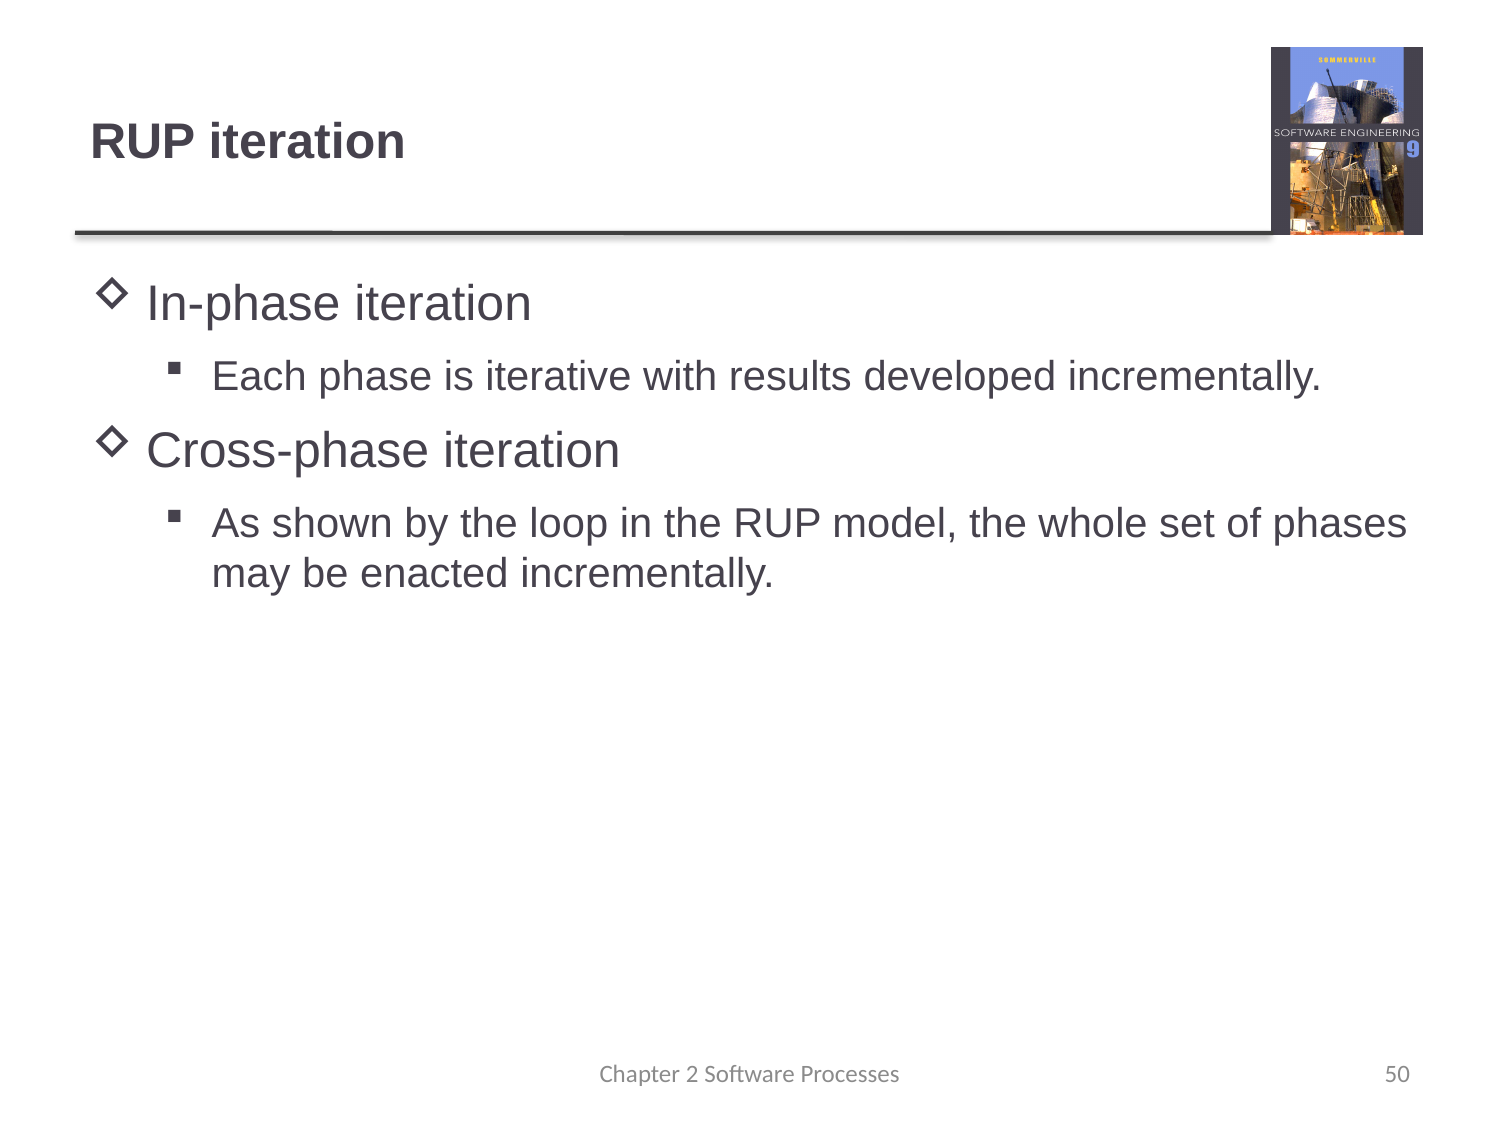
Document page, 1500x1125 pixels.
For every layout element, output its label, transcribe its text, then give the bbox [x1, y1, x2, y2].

picture [1272, 47, 1423, 235]
list In-phase iteration Each phase is iterative with results developed incrementally. Cross-phase iteration As shown by the loop in the RUP model, the whole set of phases may be enacted incrementally. [75, 262, 1425, 1005]
slide_number 50 [1074, 1042, 1425, 1103]
footer Chapter 2 Software Processes [512, 1042, 988, 1103]
title RUP iteration [74, 44, 1272, 233]
